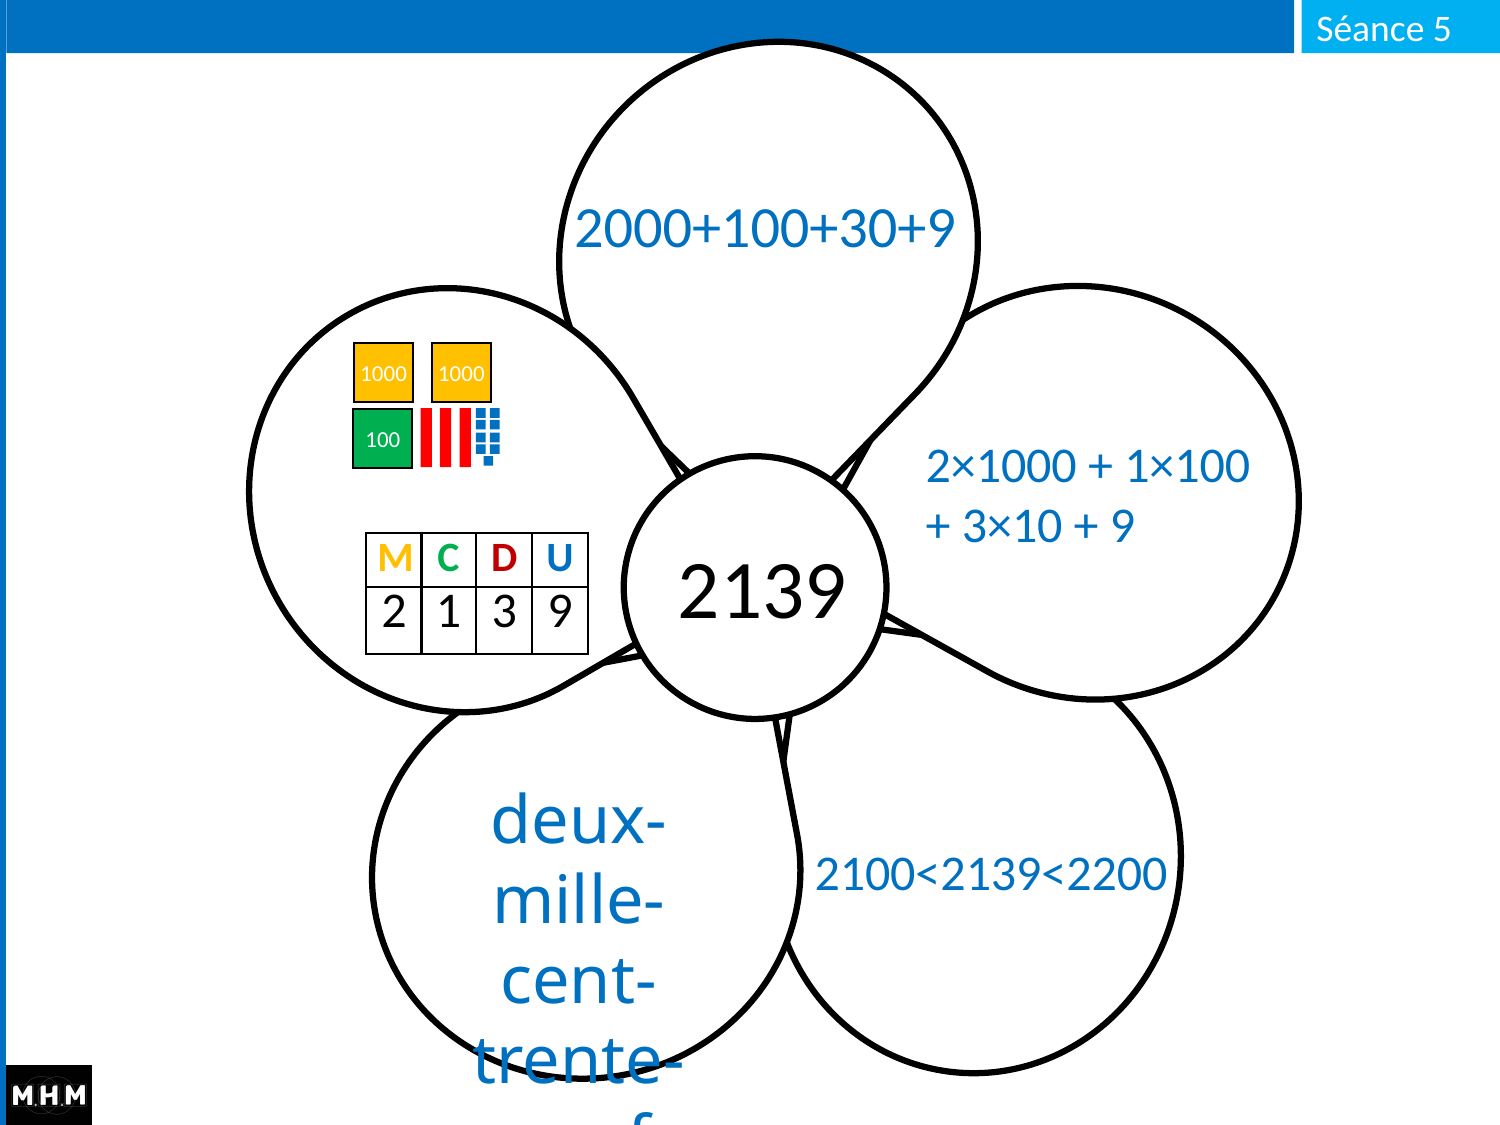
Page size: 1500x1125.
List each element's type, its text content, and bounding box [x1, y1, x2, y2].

picture [6, 1065, 92, 1125]
text_box deux-mille-cent-trente-neuf [406, 1096, 751, 1125]
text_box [216, 58, 1284, 1096]
